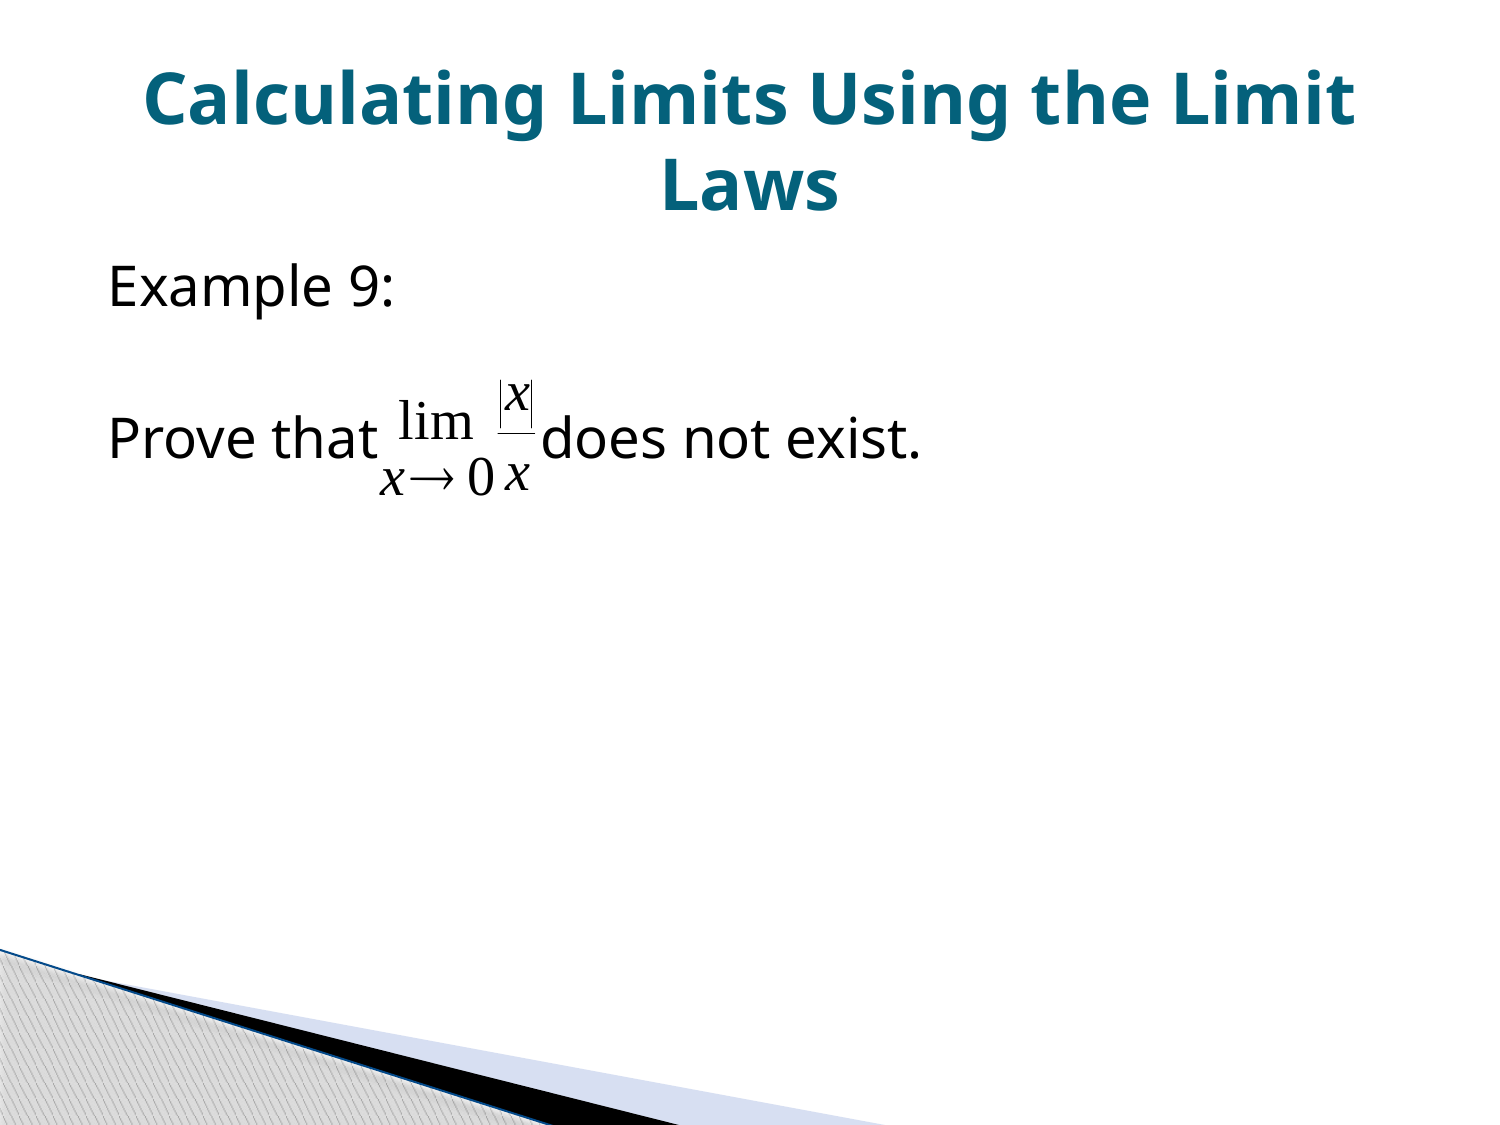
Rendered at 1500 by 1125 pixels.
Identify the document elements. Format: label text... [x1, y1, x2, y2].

title Calculating Limits Using the Limit Laws [75, 45, 1425, 233]
list Example 9: Prove that does not exist. [75, 243, 1425, 986]
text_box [374, 374, 540, 503]
